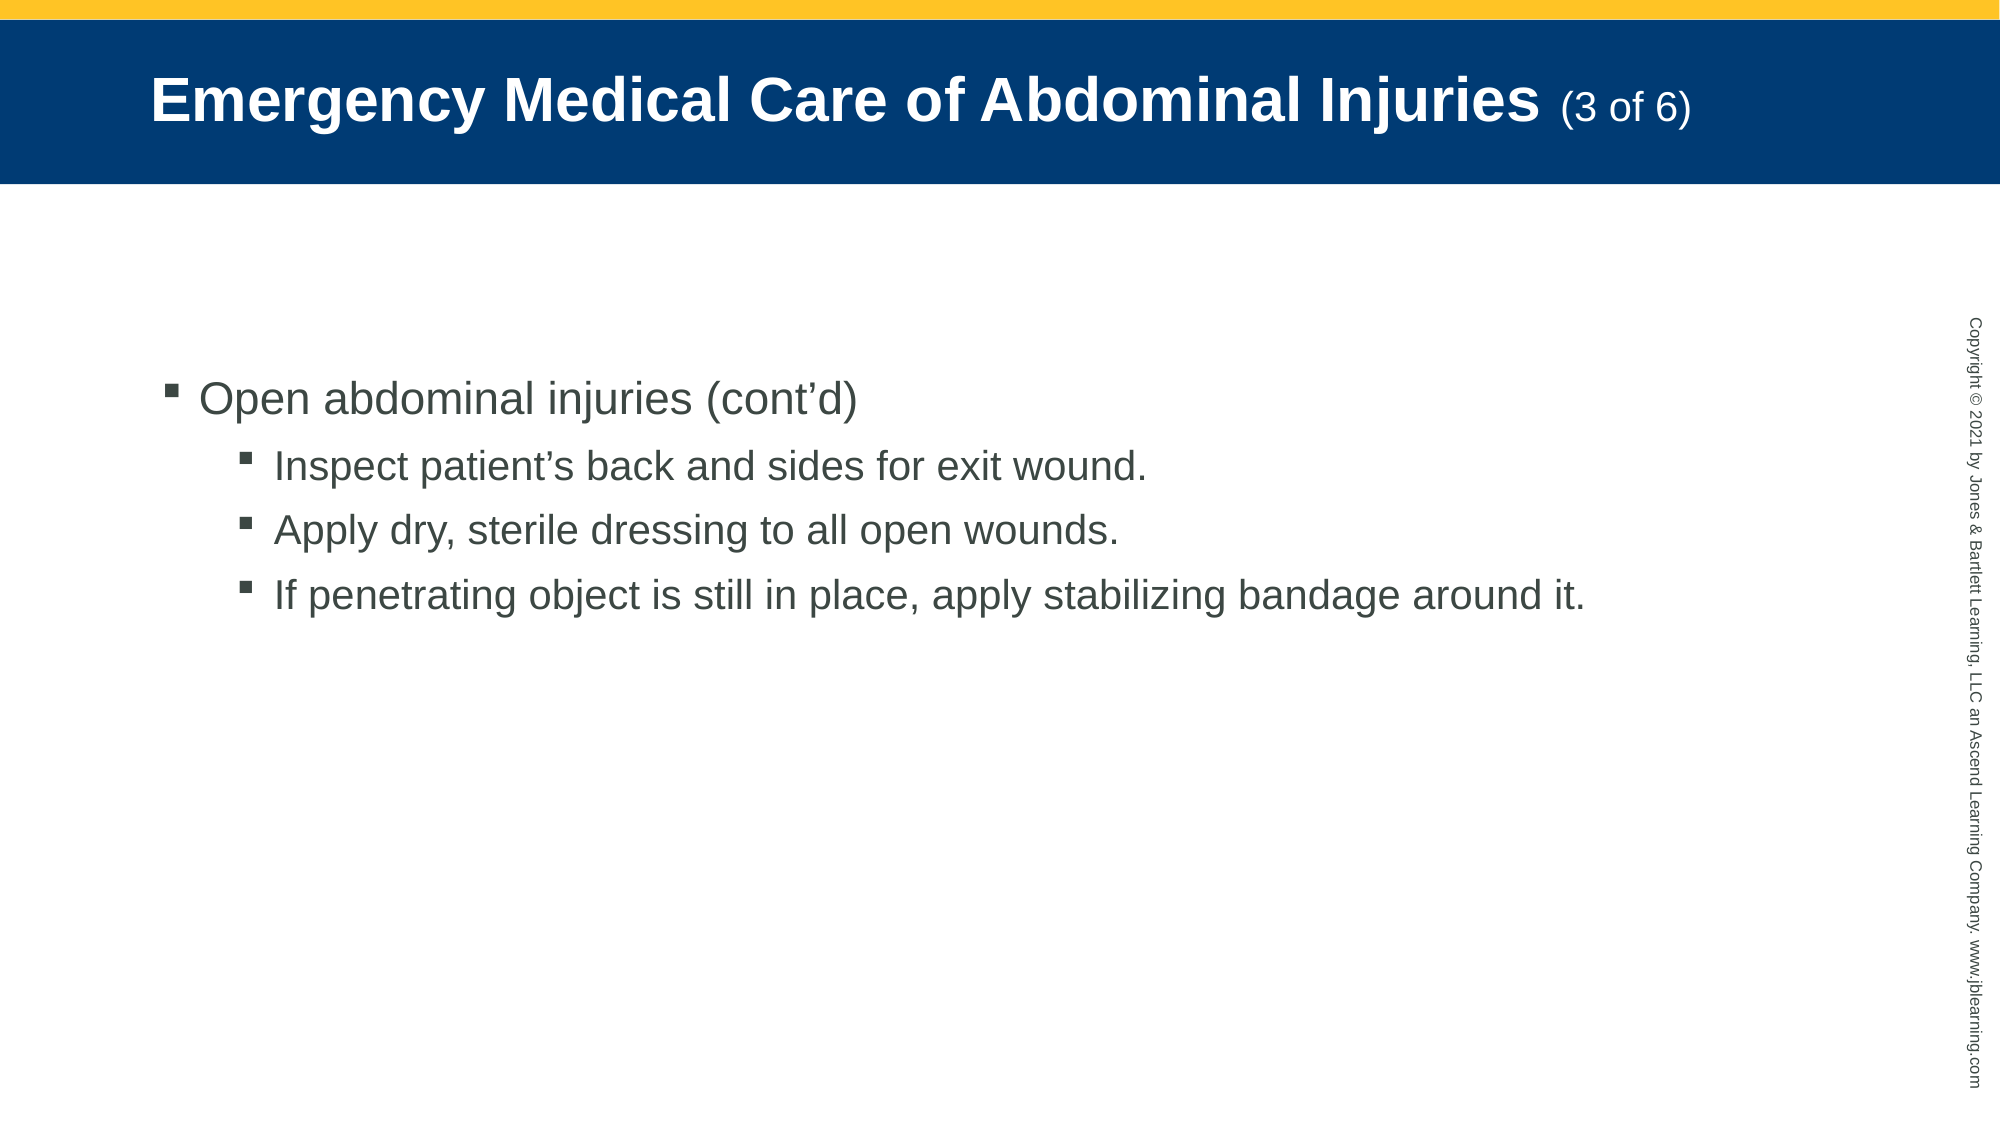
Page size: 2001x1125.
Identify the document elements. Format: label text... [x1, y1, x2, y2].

list Open abdominal injuries (cont’d) Inspect patient’s back and sides for exit wound. Apply dry, sterile dressing to all open wounds. If penetrating object is still in place, apply stabilizing bandage around it. [146, 361, 1859, 1016]
title Emergency Medical Care of Abdominal Injuries (3 of 6) [0, 19, 2000, 185]
